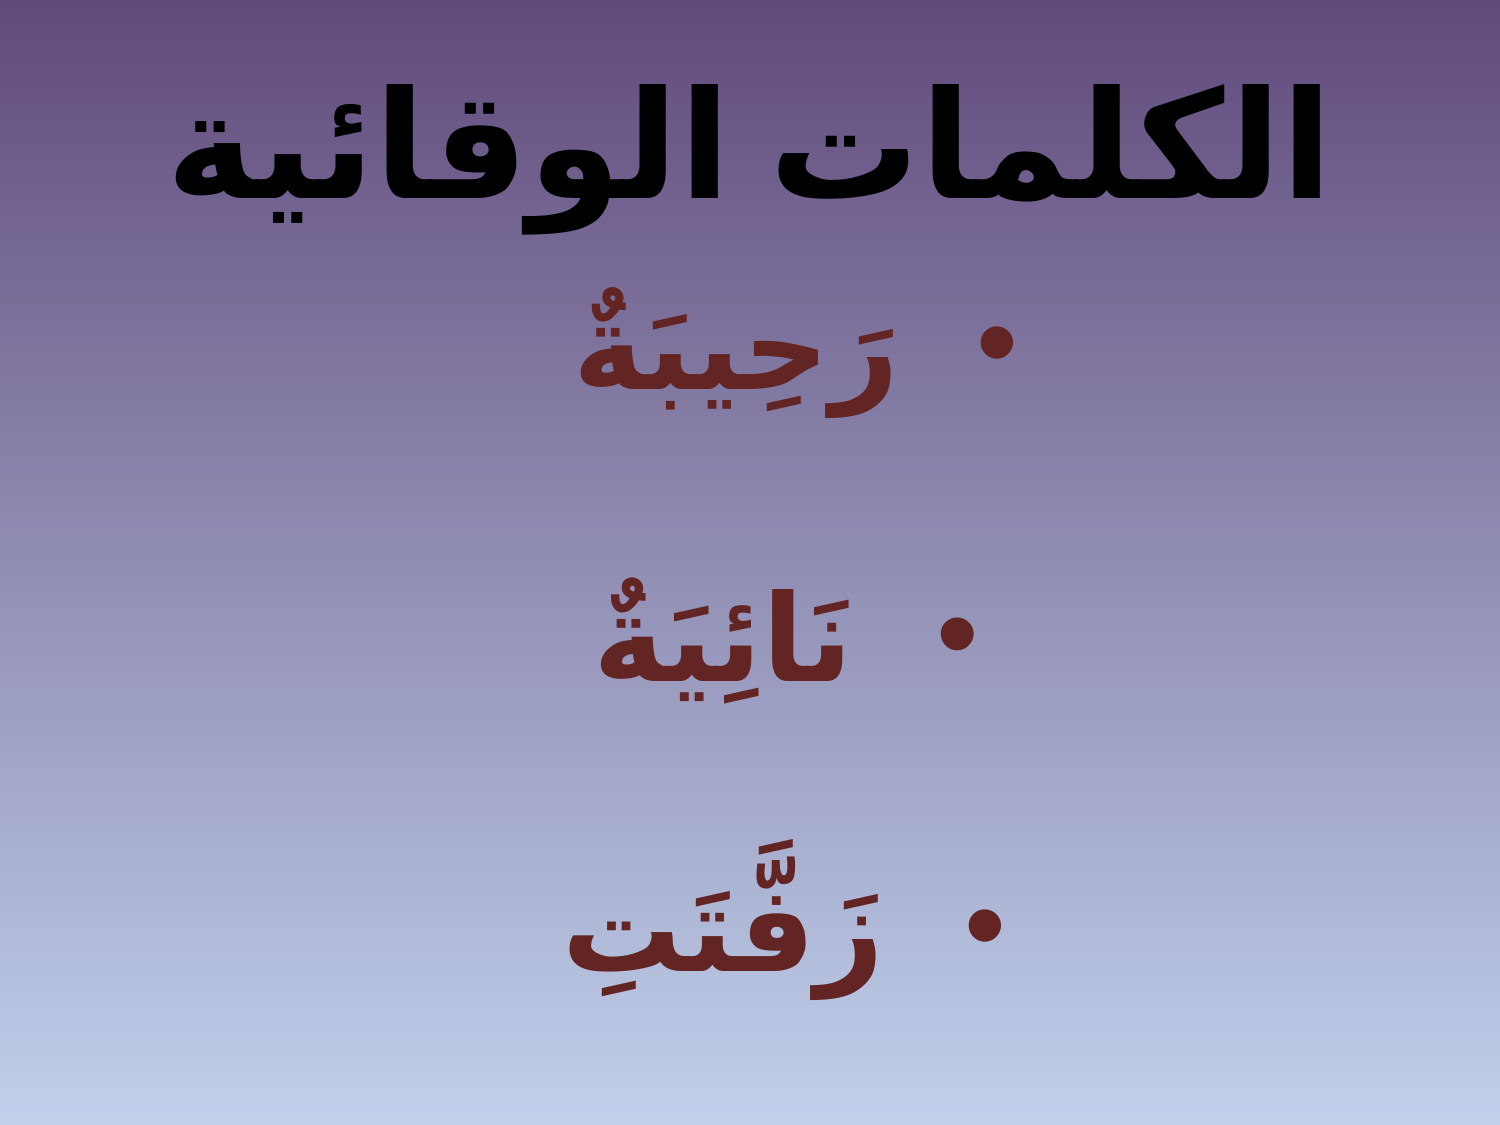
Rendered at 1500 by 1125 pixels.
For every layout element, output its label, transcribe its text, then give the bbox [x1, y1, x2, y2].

title الكلمات الوقائية [75, 45, 1425, 233]
list رَحِيبَةٌ نَائِيَةٌ زَفَّتَتِ [75, 262, 1425, 1005]
